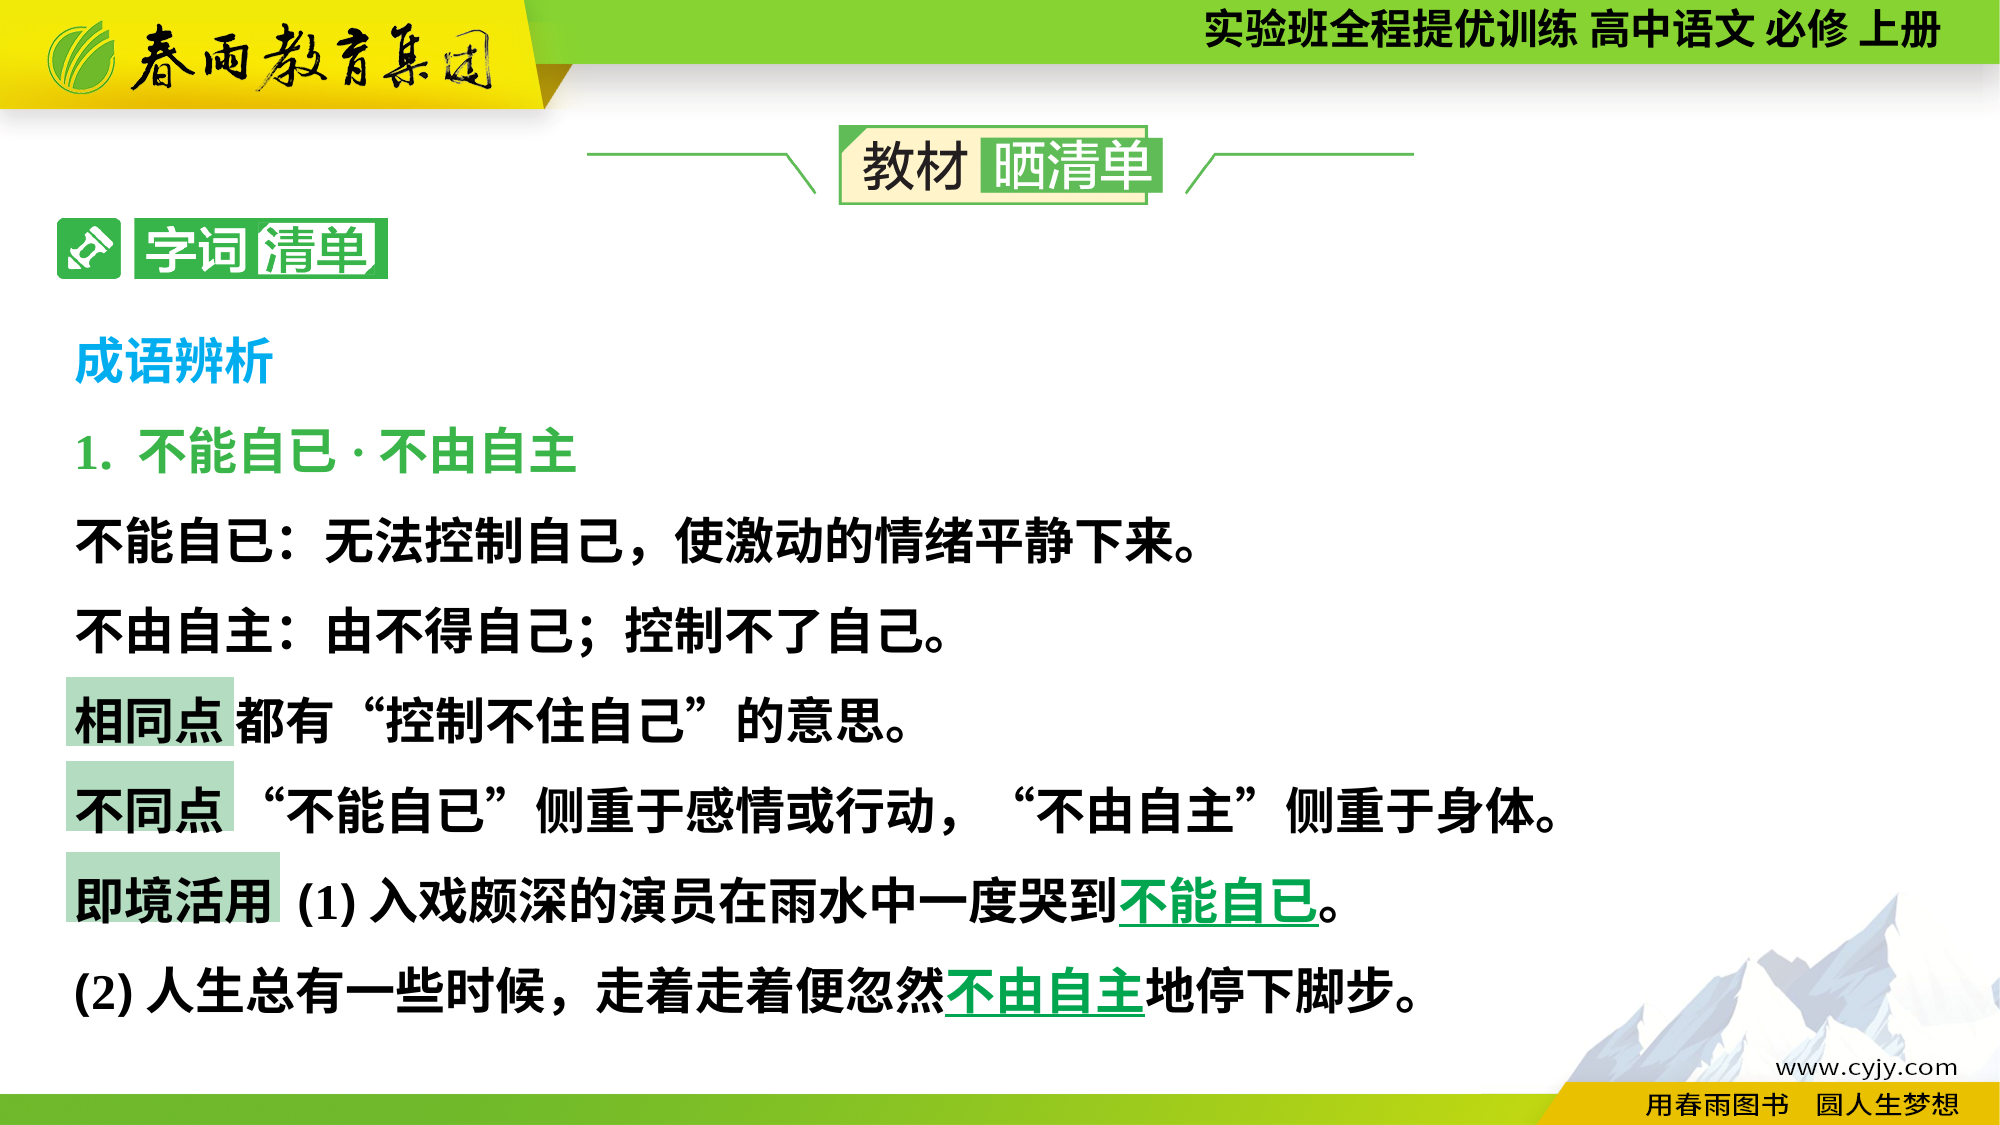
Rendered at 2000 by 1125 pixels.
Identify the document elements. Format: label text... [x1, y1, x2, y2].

picture [0, 0, 2000, 1125]
list 成语辨析 1. 不能自已·不由自主 不能自已：无法控制自己，使激动的情绪平静下来。 不由自主：由不得自己；控制不了自己。 相同点 都有“控制不住自己”的意思。 不同点 “不能自已”侧重于感情或行动，“不由自主”侧重于身体。 即境活用 (1)入戏颇深的演员在雨水中一度哭到不能自已。 (2)人生总有一些时候，走着走着便忽然不由自主地停下脚步。 [59, 292, 1944, 1023]
